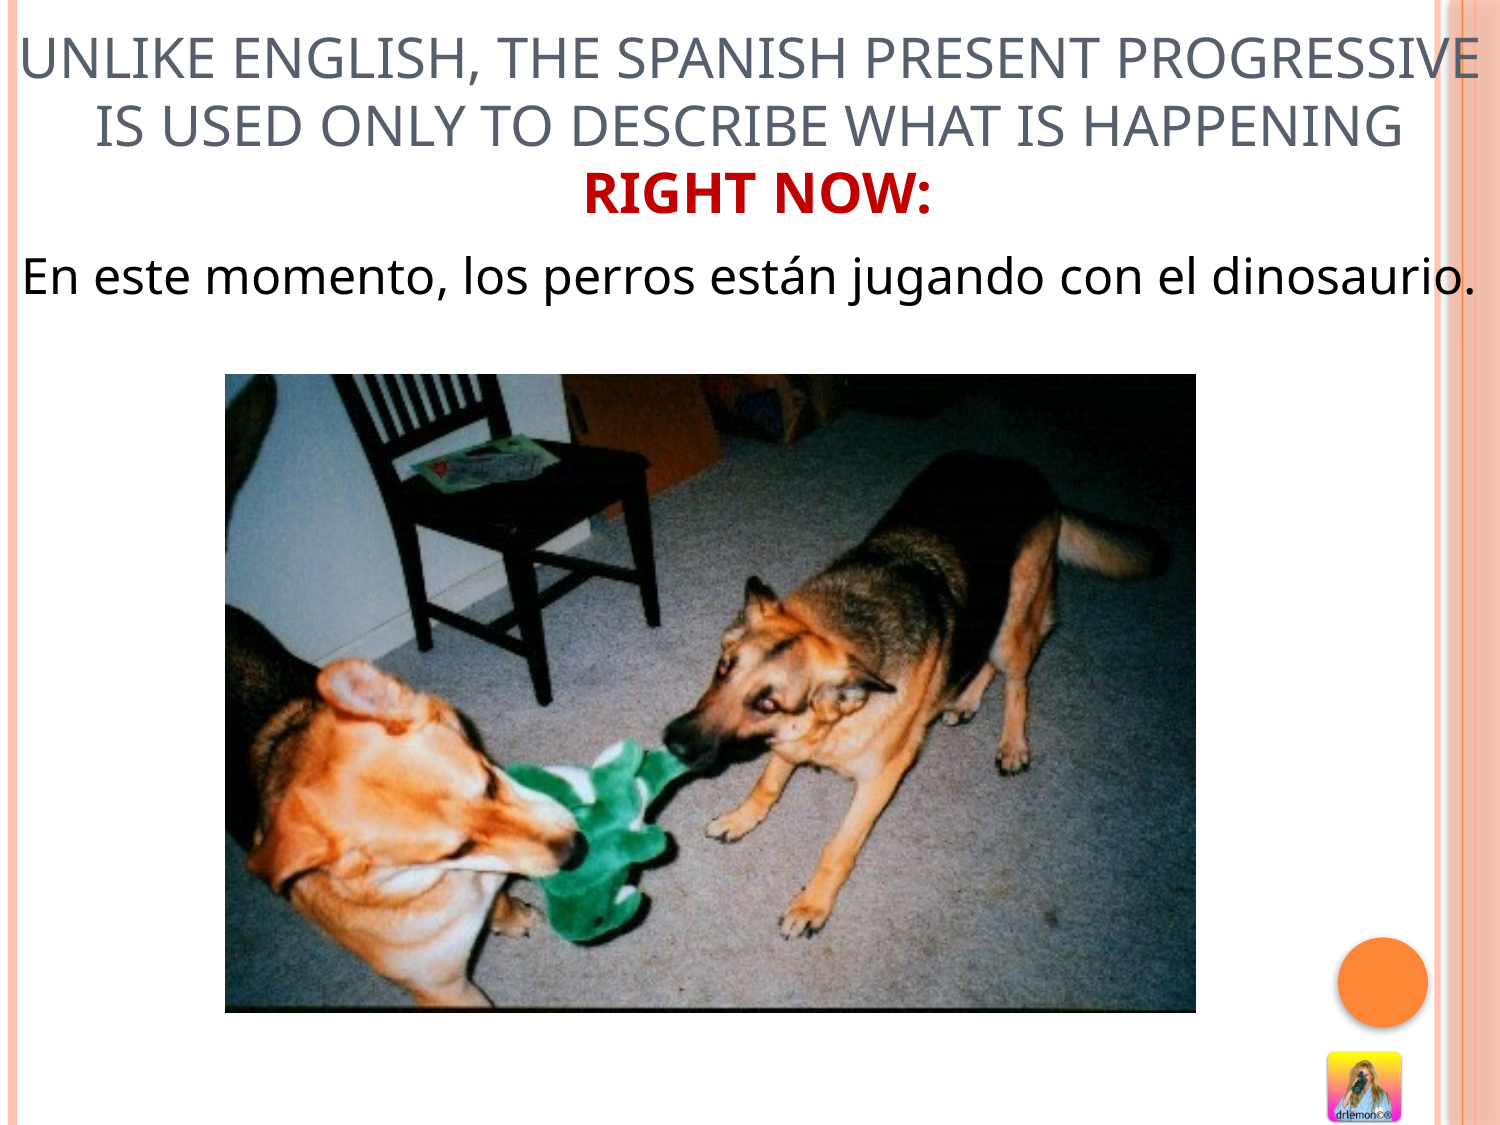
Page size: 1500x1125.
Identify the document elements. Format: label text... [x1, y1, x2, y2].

picture [224, 374, 1196, 1013]
title Unlike English, the Spanish present progressive is used only to describe what is happening Right Now: [0, 0, 1500, 233]
text_box En este momento, los perros están jugando con el dinosaurio. [0, 237, 1500, 313]
picture [1323, 1049, 1404, 1125]
